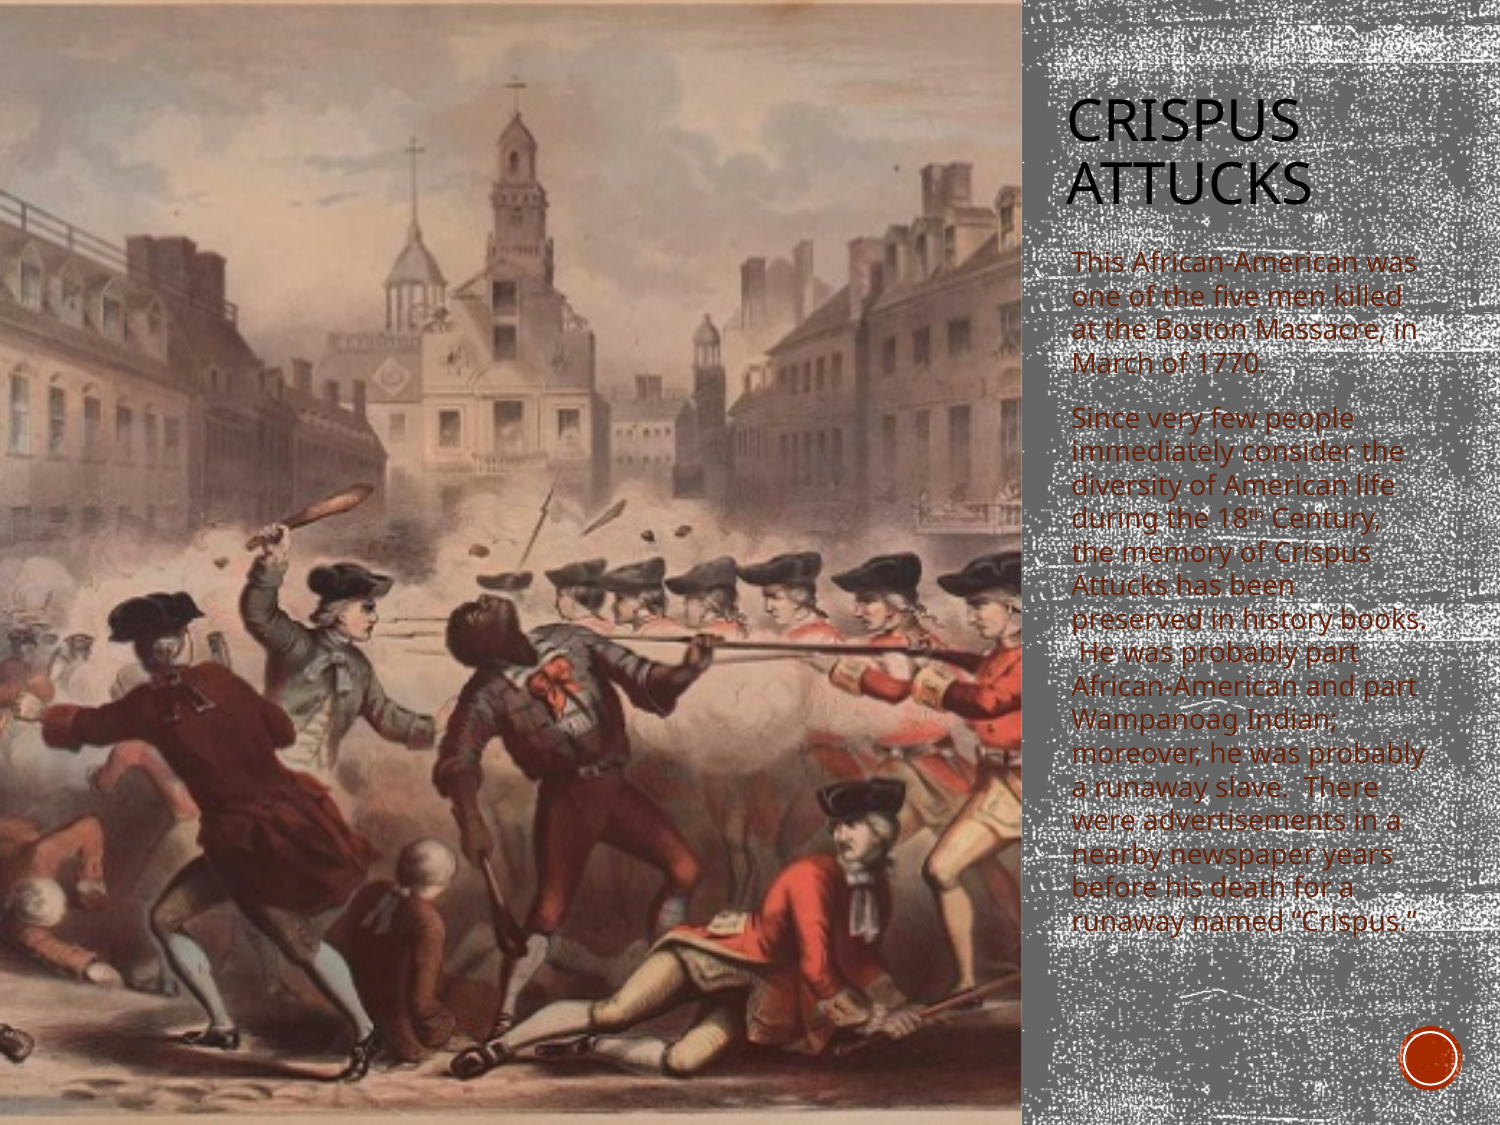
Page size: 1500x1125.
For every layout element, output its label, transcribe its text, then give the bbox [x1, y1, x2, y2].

picture [0, 0, 1022, 1125]
list This African-American was one of the five men killed at the Boston Massacre, in March of 1770. Since very few people immediately consider the diversity of American life during the 18th Century, the memory of Crispus Attucks has been preserved in history books. He was probably part African-American and part Wampanoag Indian; moreover, he was probably a runaway slave. There were advertisements in a nearby newspaper years before his death for a runaway named “Crispus.” [1037, 237, 1446, 1013]
title Crispus attucks [1051, 112, 1446, 225]
